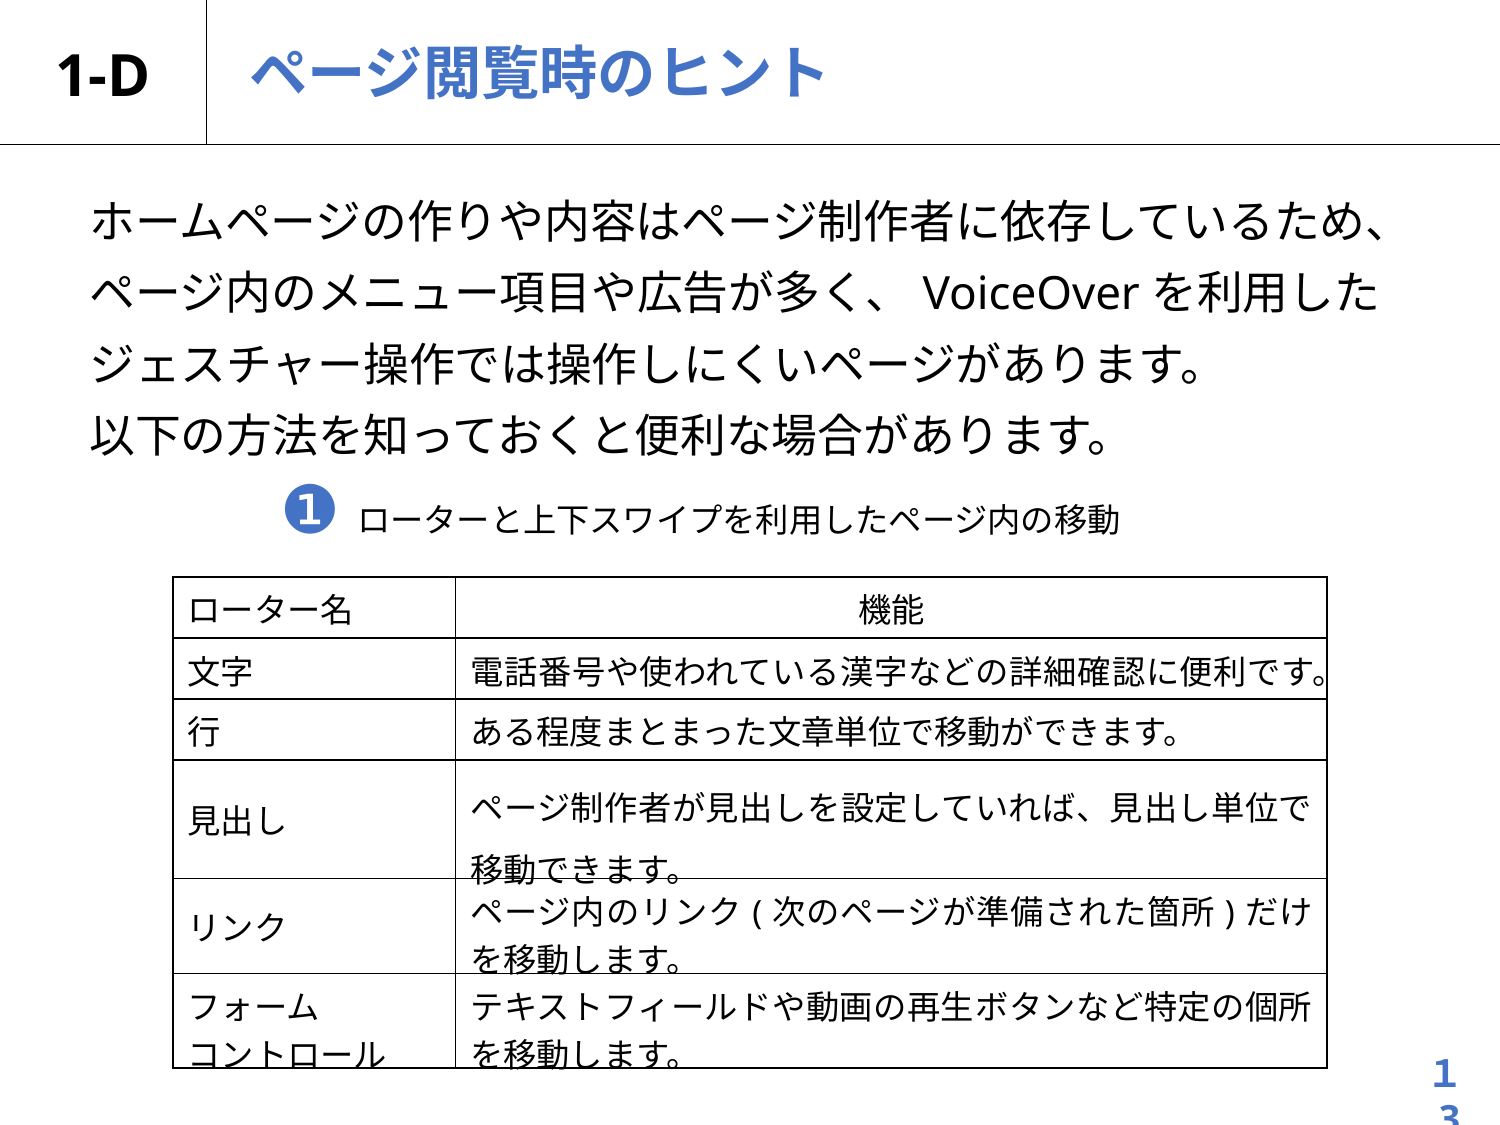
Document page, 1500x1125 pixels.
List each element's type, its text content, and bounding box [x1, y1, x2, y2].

table_cell リンク [174, 879, 455, 973]
text_box ページ閲覧時のヒント [230, 24, 1459, 119]
text_box ❶ [266, 459, 343, 554]
text_box ホームページの作りや内容はページ制作者に依存しているため、ページ内のメニュー項目や広告が多く、VoiceOverを利用したジェスチャー操作では操作しにくいページがあります。 以下の方法を知っておくと便利な場合があります。 [74, 168, 1426, 476]
text_box １3 [1402, 1065, 1497, 1125]
table_cell ページ内のリンク(次のページが準備された箇所)だけを移動します。 [456, 879, 1326, 973]
table_cell ページ制作者が見出しを設定していれば、見出し単位で移動できます。 [456, 761, 1326, 878]
table_header ローター名 [174, 578, 455, 637]
table_cell 行 [174, 700, 455, 759]
table_cell フォーム コントロール [174, 974, 455, 1067]
table_cell テキストフィールドや動画の再生ボタンなど特定の個所を移動します。 [456, 974, 1326, 1067]
title 1-D [0, 0, 207, 147]
table_header 機能 [456, 578, 1326, 637]
table_cell 文字 [174, 639, 455, 698]
table_cell 電話番号や使われている漢字などの詳細確認に便利です。 [456, 639, 1326, 698]
table_cell ある程度まとまった文章単位で移動ができます。 [456, 700, 1326, 759]
table_cell 見出し [174, 761, 455, 878]
text_box ローターと上下スワイプを利用したページ内の移動 [343, 491, 1210, 547]
